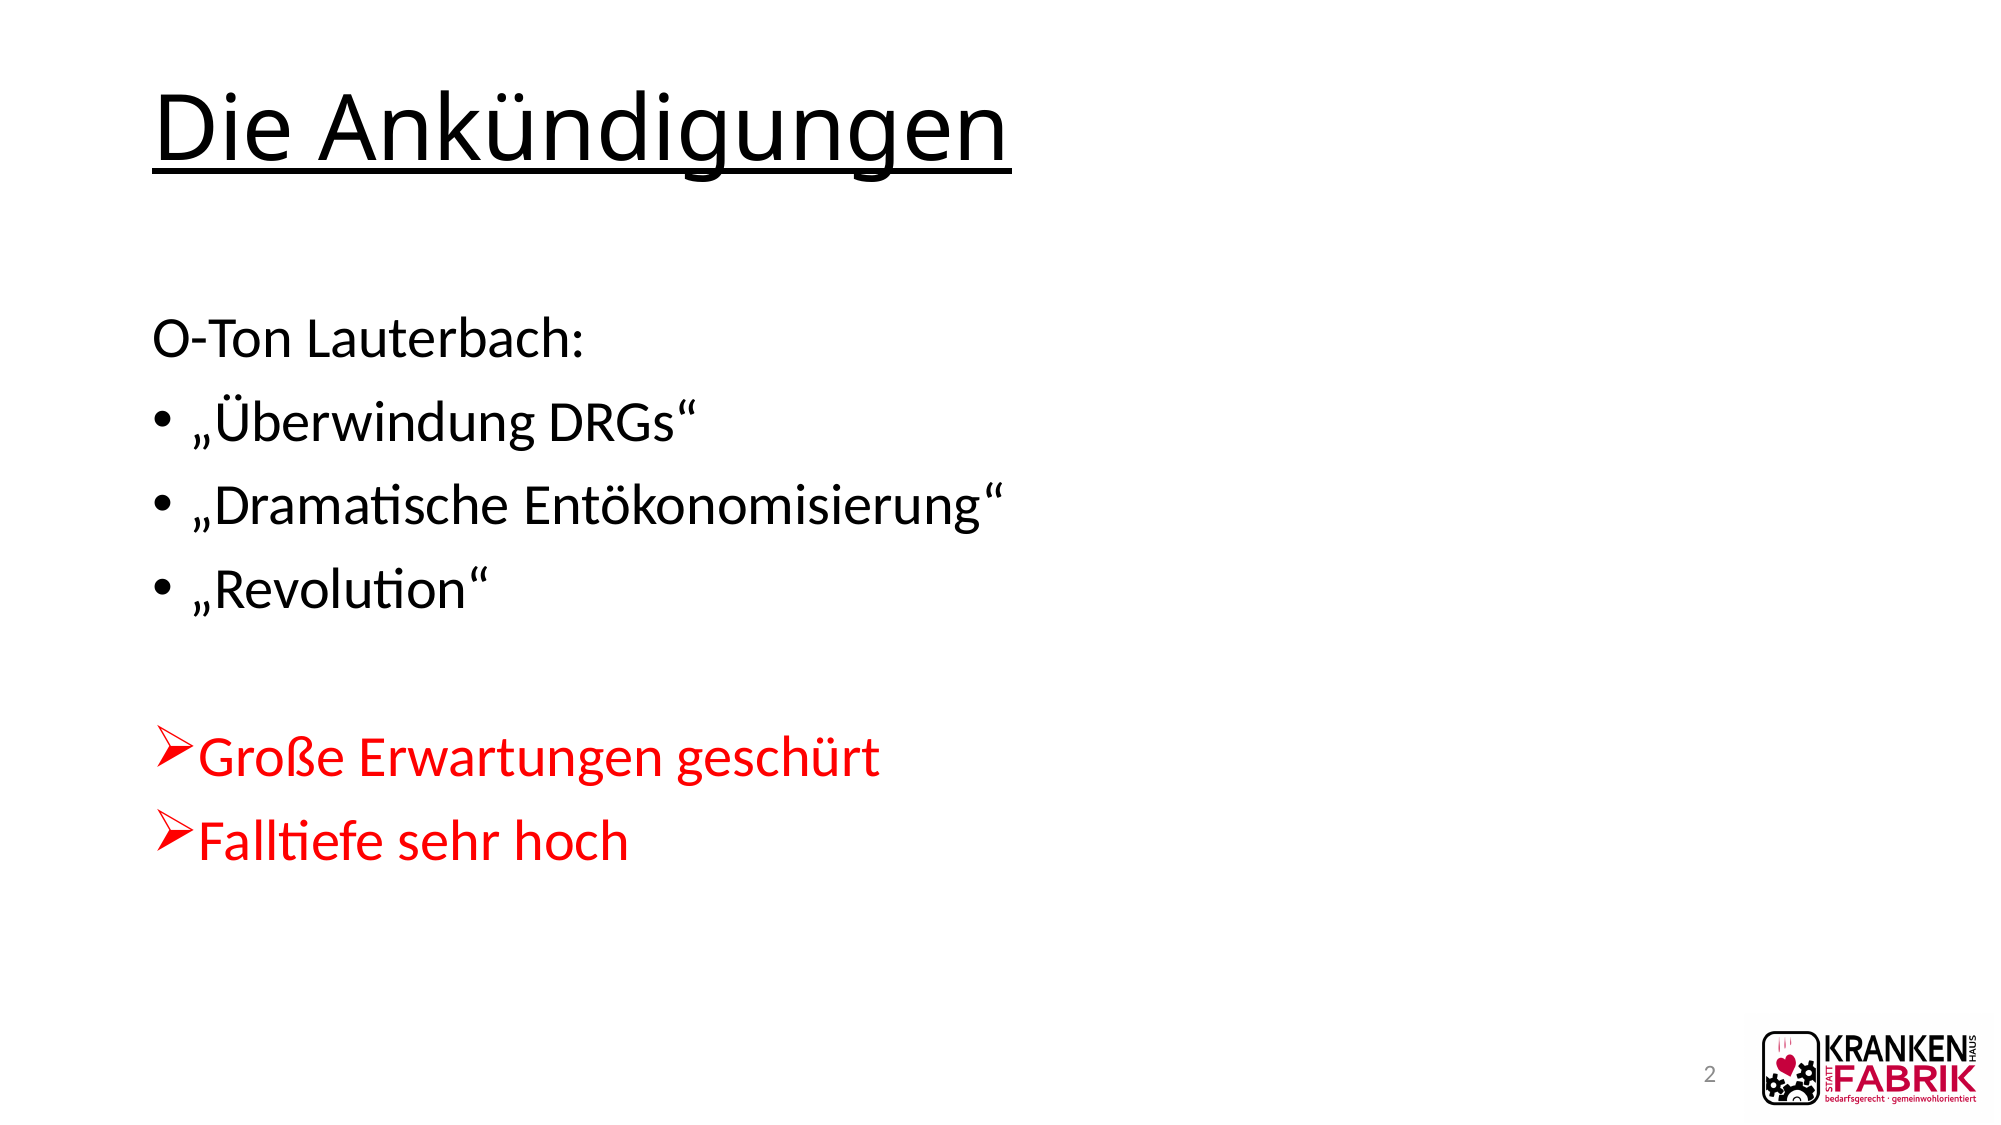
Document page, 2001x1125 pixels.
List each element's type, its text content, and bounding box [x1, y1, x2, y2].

title Die Ankündigungen [137, 22, 1863, 240]
picture [1744, 1013, 1994, 1123]
list O-Ton Lauterbach: „Überwindung DRGs“ „Dramatische Entökonomisierung“ „Revolution“ Große Erwartungen geschürt Falltiefe sehr hoch [137, 299, 1863, 1014]
slide_number 2 [1281, 1042, 1731, 1103]
